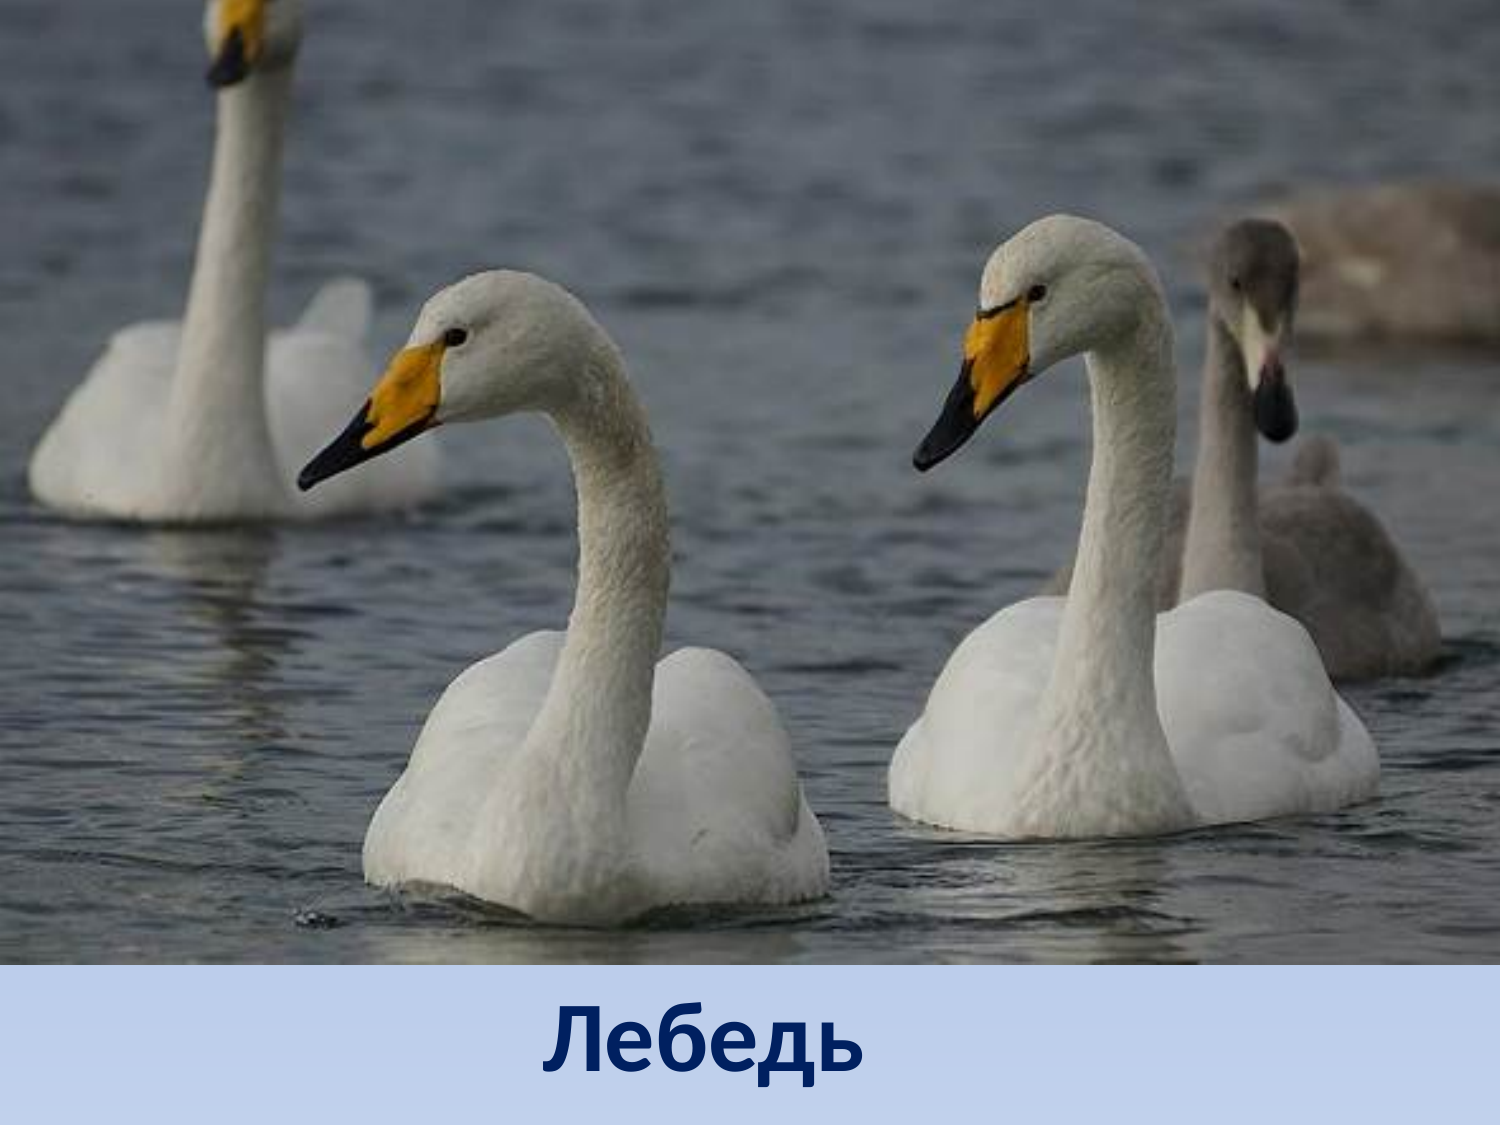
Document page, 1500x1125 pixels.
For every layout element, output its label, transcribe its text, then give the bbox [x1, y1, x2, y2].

text_box Лебедь [527, 973, 881, 1099]
picture [0, 0, 1500, 965]
